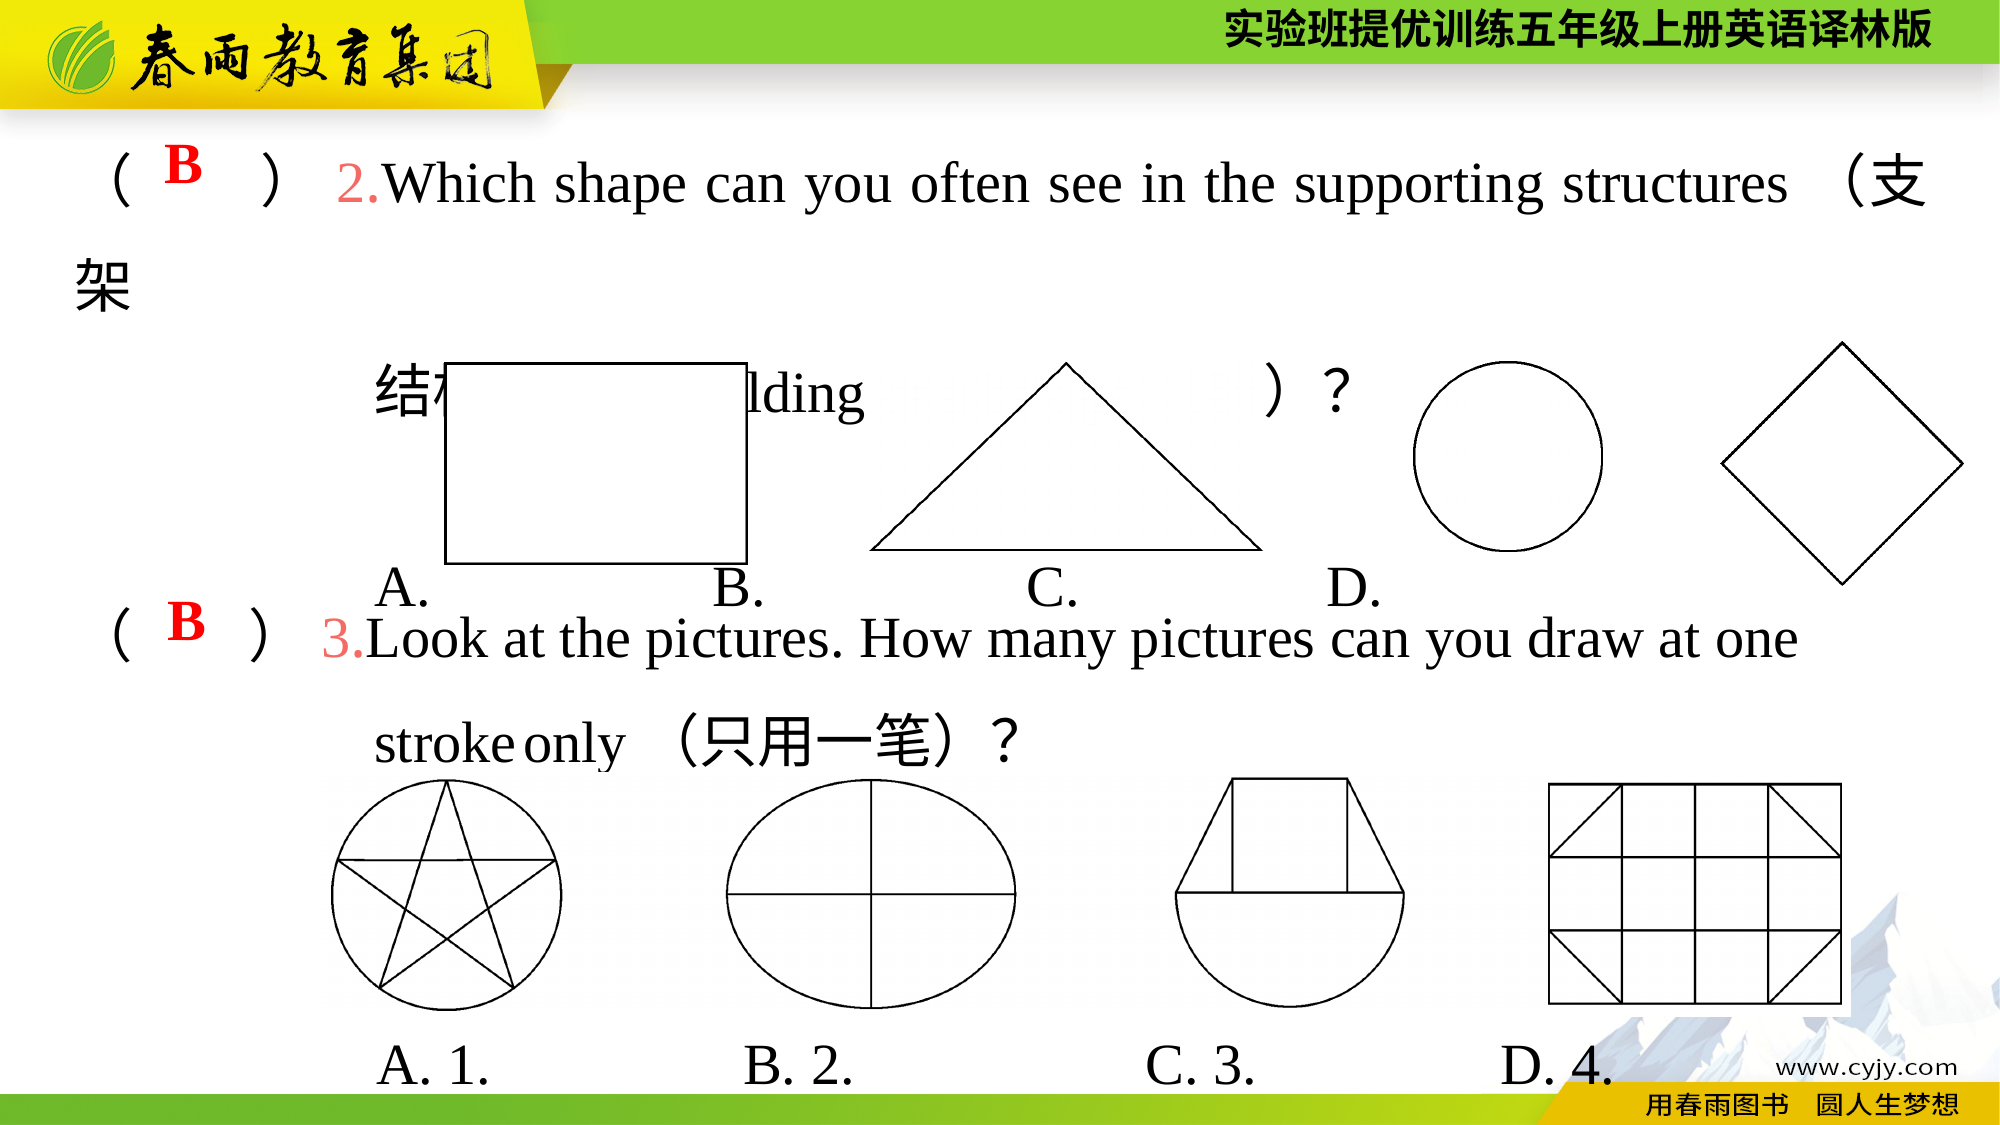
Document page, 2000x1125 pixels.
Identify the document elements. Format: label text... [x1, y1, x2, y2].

picture [0, 0, 2000, 1125]
list （ ）2.Which shape can you often see in the supporting structures（支架 结构） of a building or a bridge（桥）？ A. B. C. D. [59, 101, 1944, 526]
text_box B [149, 117, 219, 203]
text_box B [152, 575, 222, 660]
text_box （ ）3.Look at the pictures. How many pictures can you draw at one stroke only（只用一笔）？ [59, 556, 1944, 782]
text_box A. 1. B. 2. C. 3. D. 4. [56, 983, 1941, 1104]
